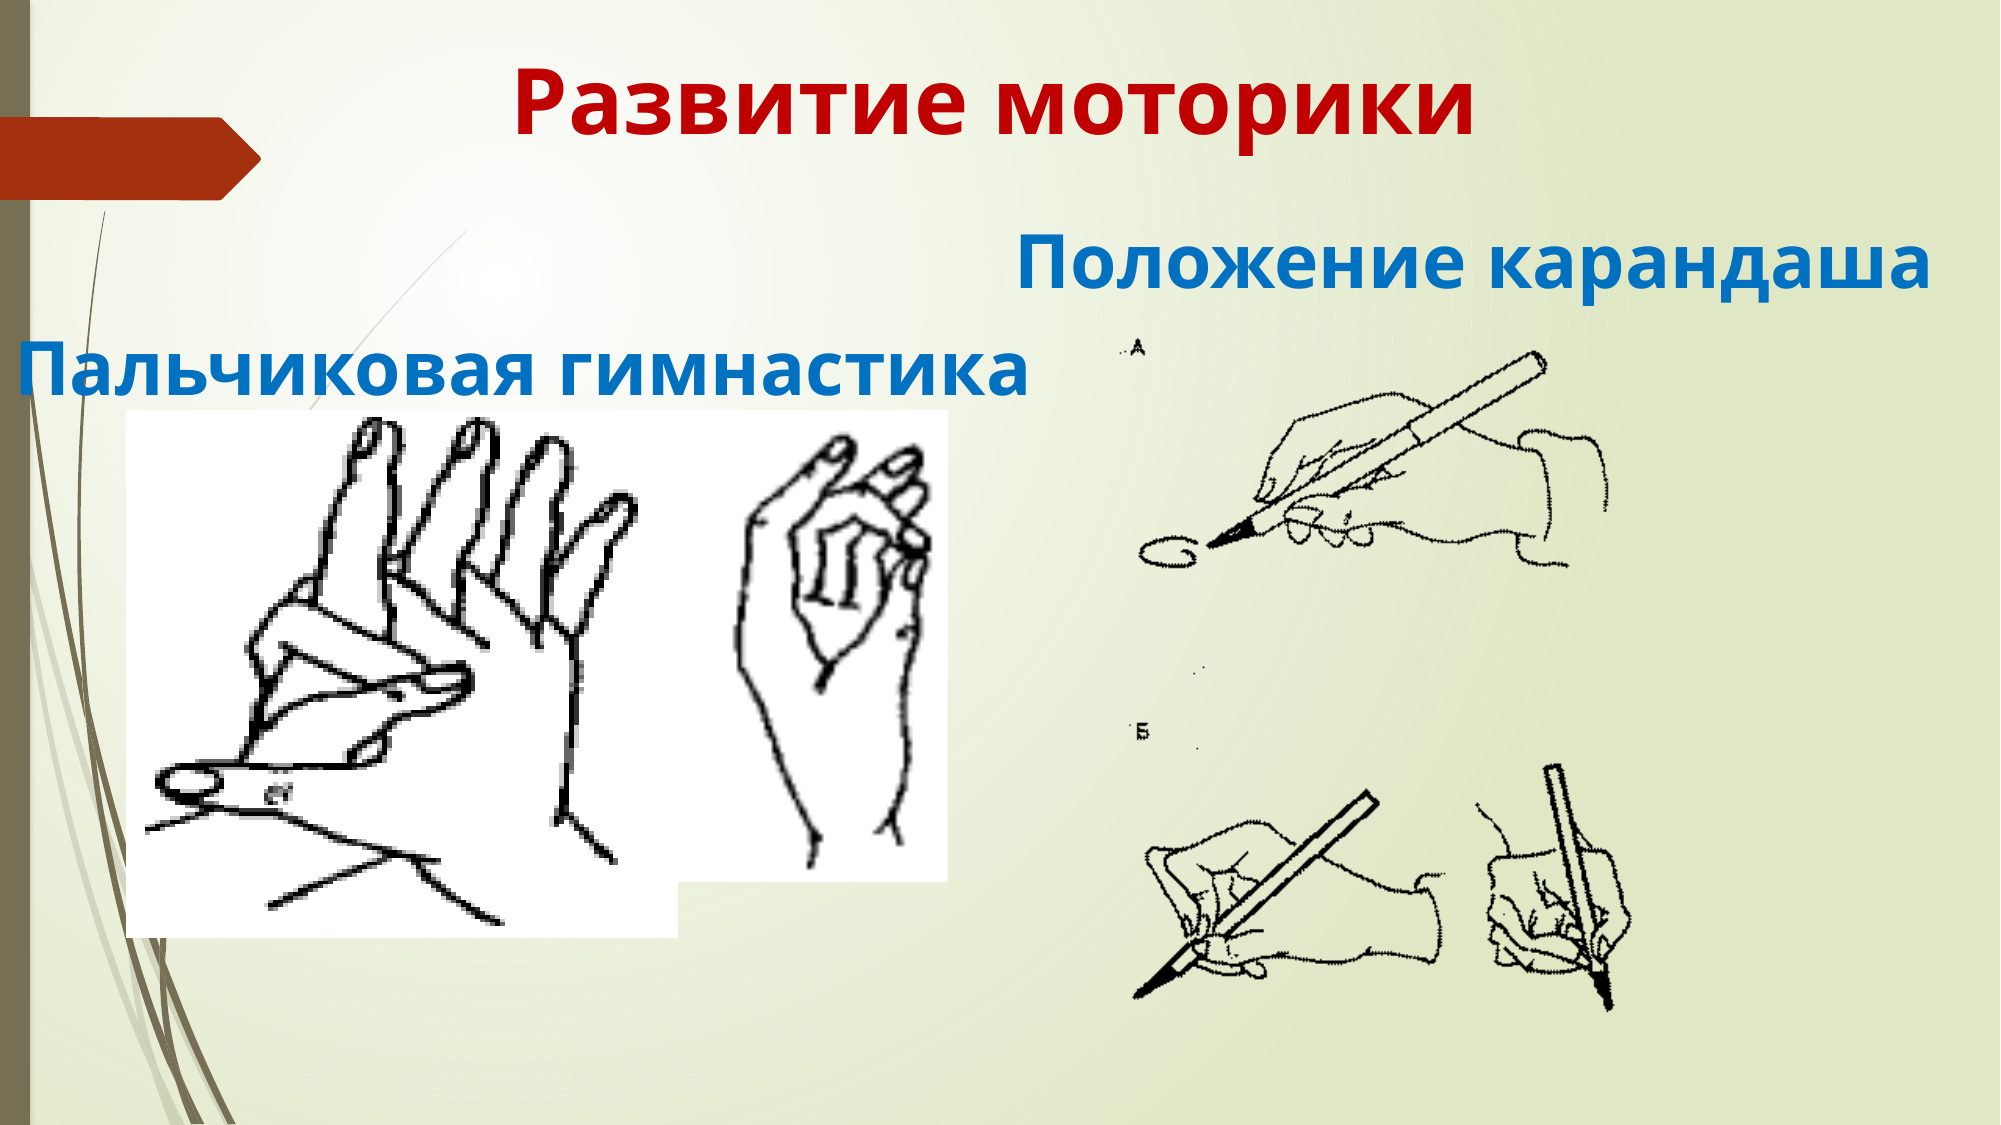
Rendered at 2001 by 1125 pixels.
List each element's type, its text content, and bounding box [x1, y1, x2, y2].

list Пальчиковая гимнастика [0, 323, 1107, 419]
title Развитие моторики [320, 35, 1671, 223]
list Положение карандаша [999, 199, 1952, 312]
picture [1106, 325, 1696, 1029]
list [678, 409, 948, 882]
picture [126, 409, 678, 938]
